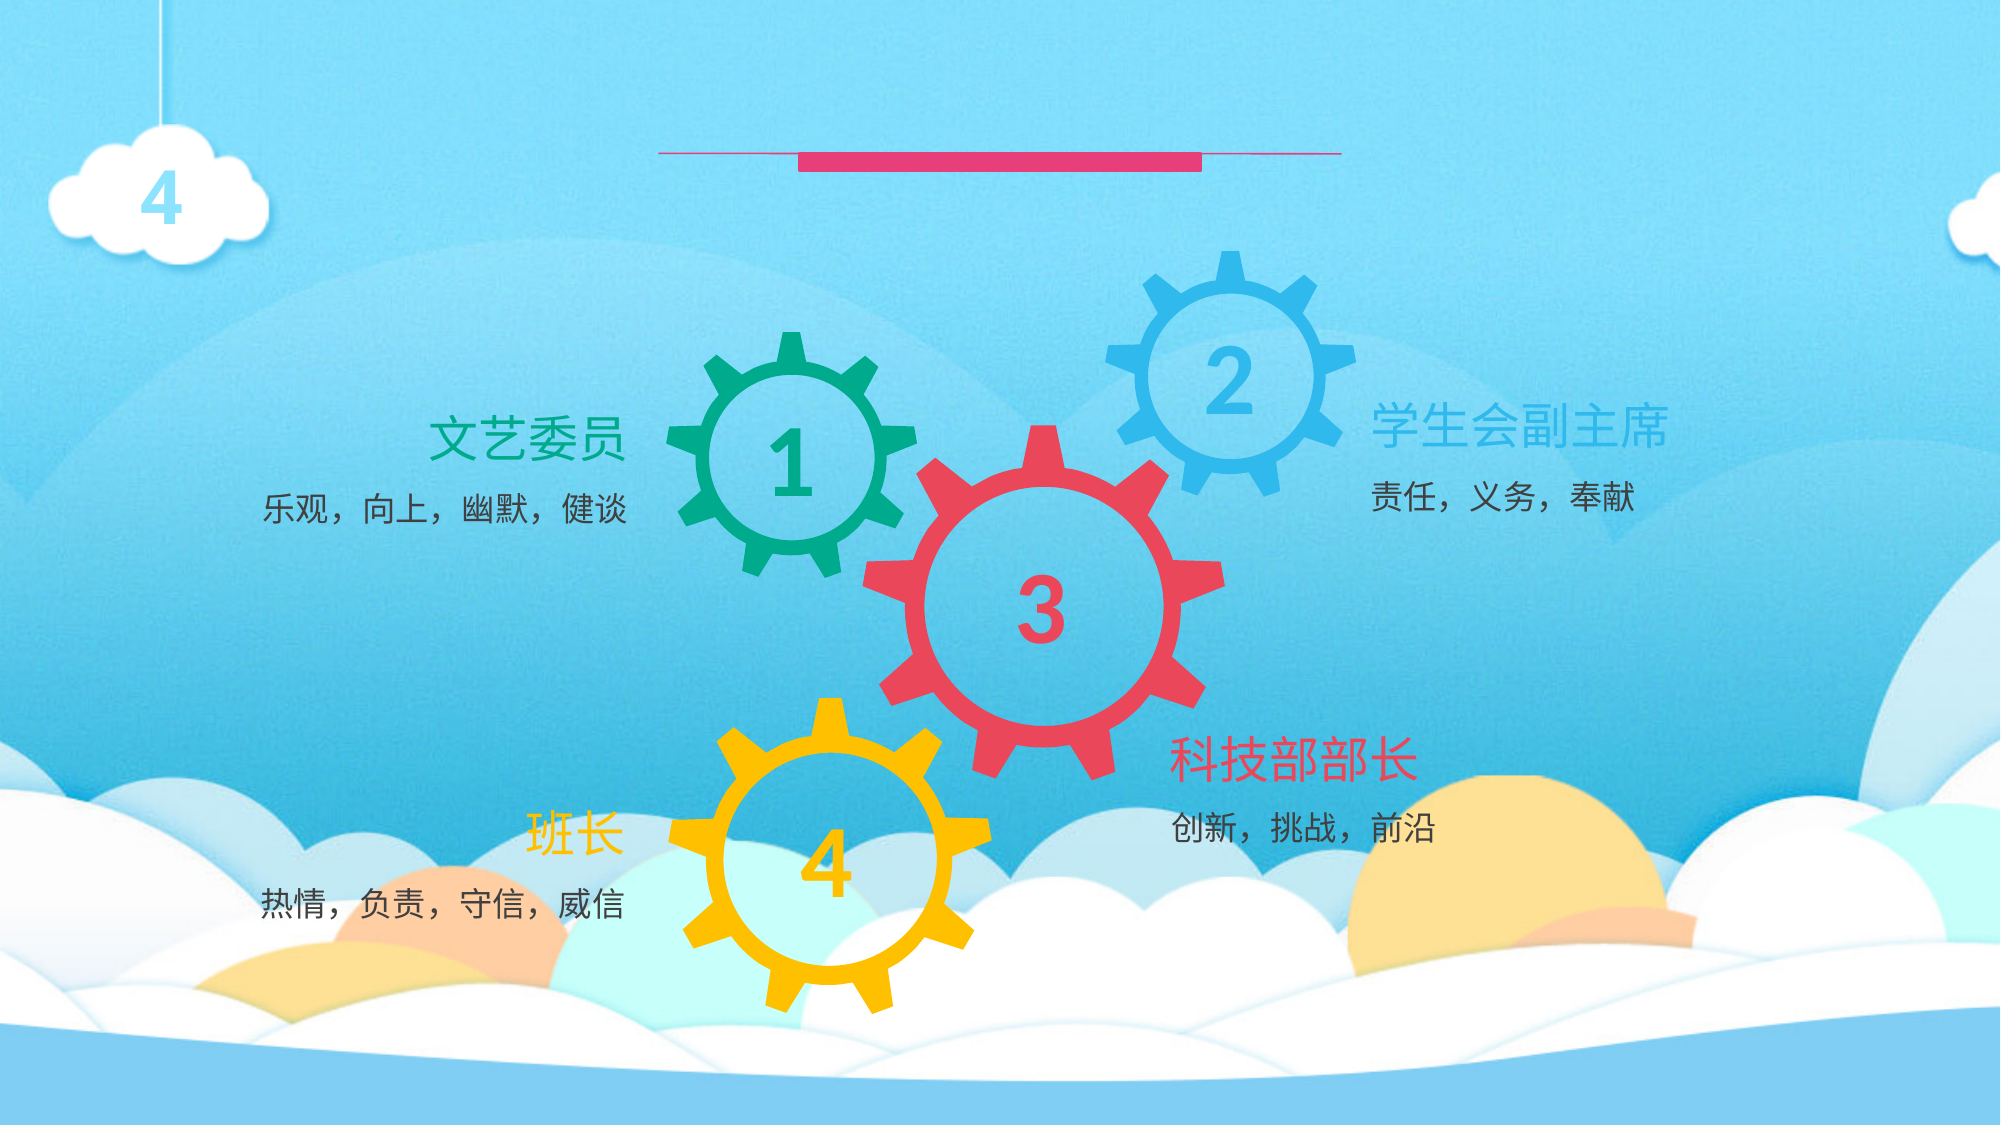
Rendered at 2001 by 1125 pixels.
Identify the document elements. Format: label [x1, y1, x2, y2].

text_box [1154, 720, 1656, 856]
picture [0, 0, 2001, 1125]
text_box [860, 423, 1222, 783]
text_box [168, 400, 644, 537]
text_box [1103, 249, 1354, 498]
text_box [665, 697, 989, 1016]
text_box [1355, 387, 1860, 525]
text_box [107, 794, 641, 932]
text_box [664, 331, 915, 580]
